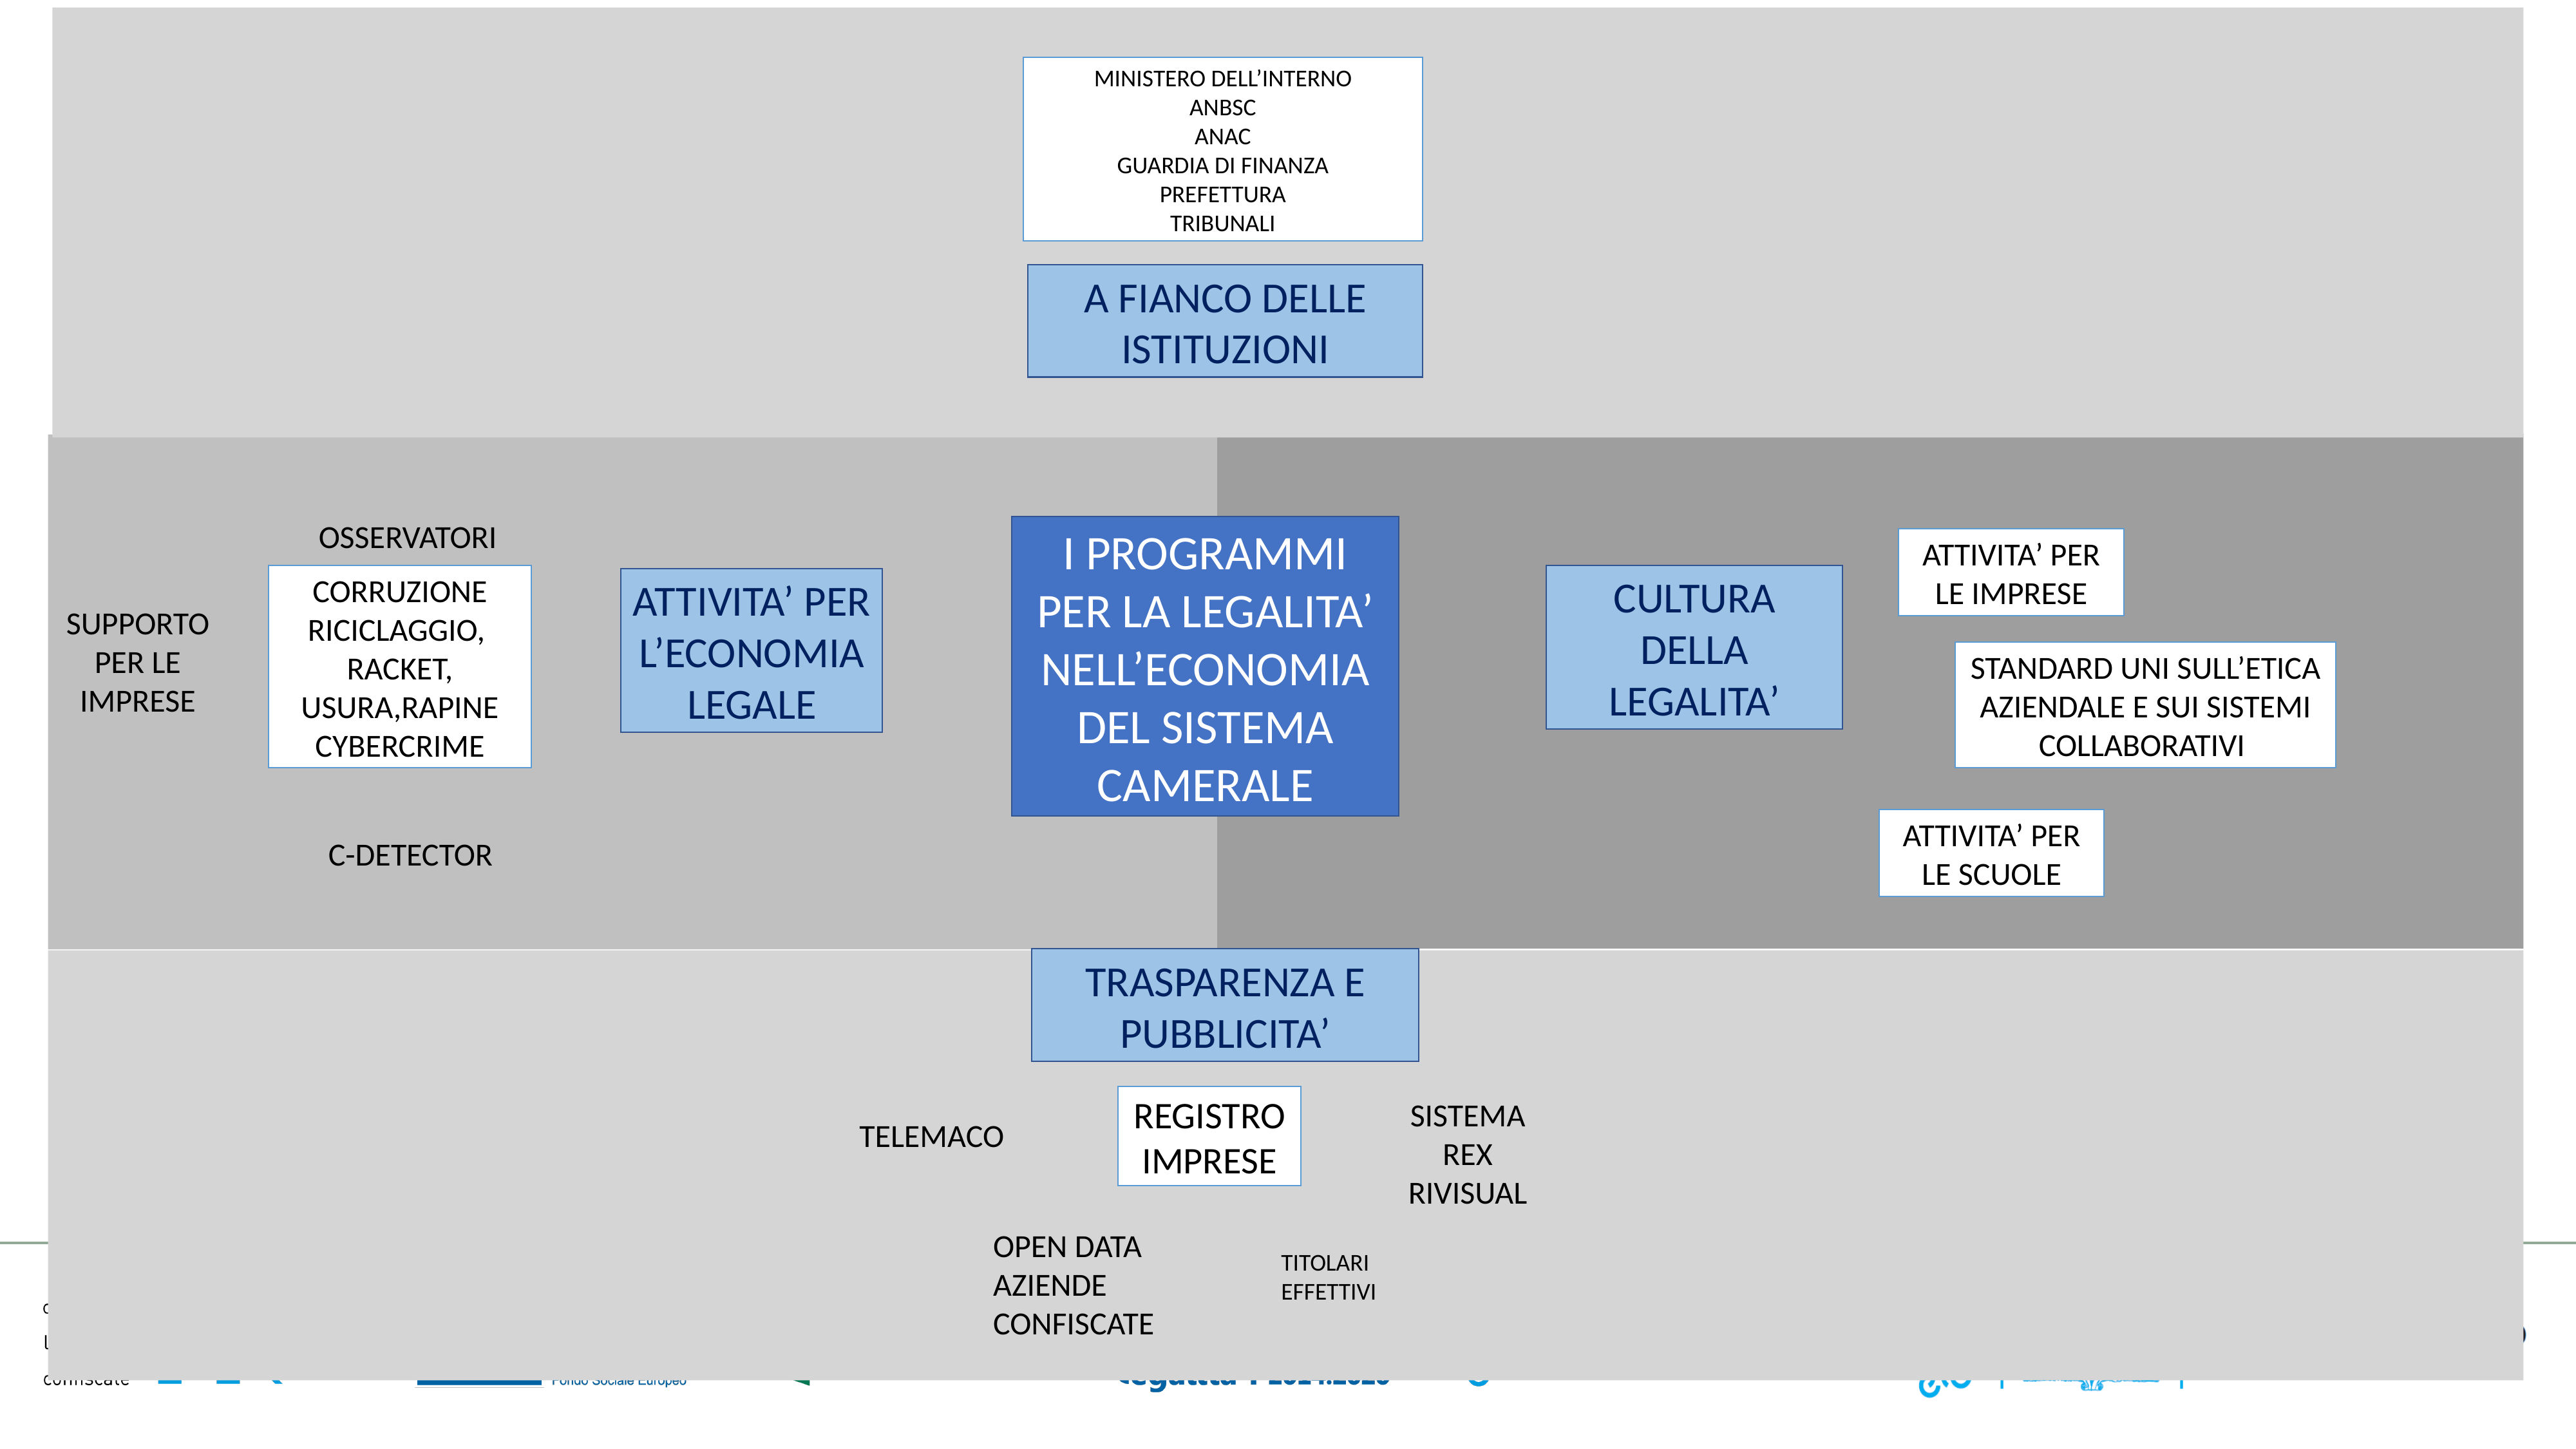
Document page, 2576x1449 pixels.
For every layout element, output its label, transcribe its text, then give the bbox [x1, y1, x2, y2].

text_box ATTIVITA’ PER LE IMPRESE [1899, 529, 2124, 616]
text_box A FIANCO DELLE ISTITUZIONI [1028, 264, 1423, 377]
text_box [48, 434, 1217, 950]
text_box REGISTRO IMPRESE [1118, 1086, 1302, 1186]
text_box TELEMACO [840, 1110, 1023, 1159]
text_box ATTIVITA’ PER L’ECONOMIA LEGALE [621, 568, 883, 733]
text_box TITOLARI EFFETTIVI [1271, 1242, 1443, 1310]
text_box [1217, 438, 2524, 949]
text_box SISTEMA REX RIVISUAL [1376, 1090, 1560, 1215]
text_box OSSERVATORI [287, 511, 529, 560]
text_box [48, 950, 2524, 1381]
text_box MINISTERO DELL’INTERNO ANBSC ANAC GUARDIA DI FINANZA PREFETTURA TRIBUNALI [1023, 57, 1423, 242]
text_box C-DETECTOR [305, 828, 517, 877]
text_box STANDARD UNI SULL’ETICA AZIENDALE E SUI SISTEMI COLLABORATIVI [1955, 642, 2336, 768]
picture [1956, 1381, 1965, 1383]
picture [1888, 1287, 2534, 1409]
text_box SUPPORTO PER LE IMPRESE [33, 598, 243, 723]
text_box TRASPARENZA E PUBBLICITA’ [1032, 949, 1419, 1061]
text_box OPEN DATA AZIENDE CONFISCATE [983, 1220, 1167, 1346]
text_box CULTURA DELLA LEGALITA’ [1546, 565, 1843, 730]
text_box CORRUZIONE RICICLAGGIO, RACKET, USURA,RAPINE CYBERCRIME [268, 565, 532, 768]
picture [42, 1296, 1855, 1392]
text_box [52, 7, 2524, 438]
text_box ATTIVITA’ PER LE SCUOLE [1879, 810, 2105, 896]
text_box I PROGRAMMI PER LA LEGALITA’ NELL’ECONOMIA DEL SISTEMA CAMERALE [1012, 516, 1399, 816]
